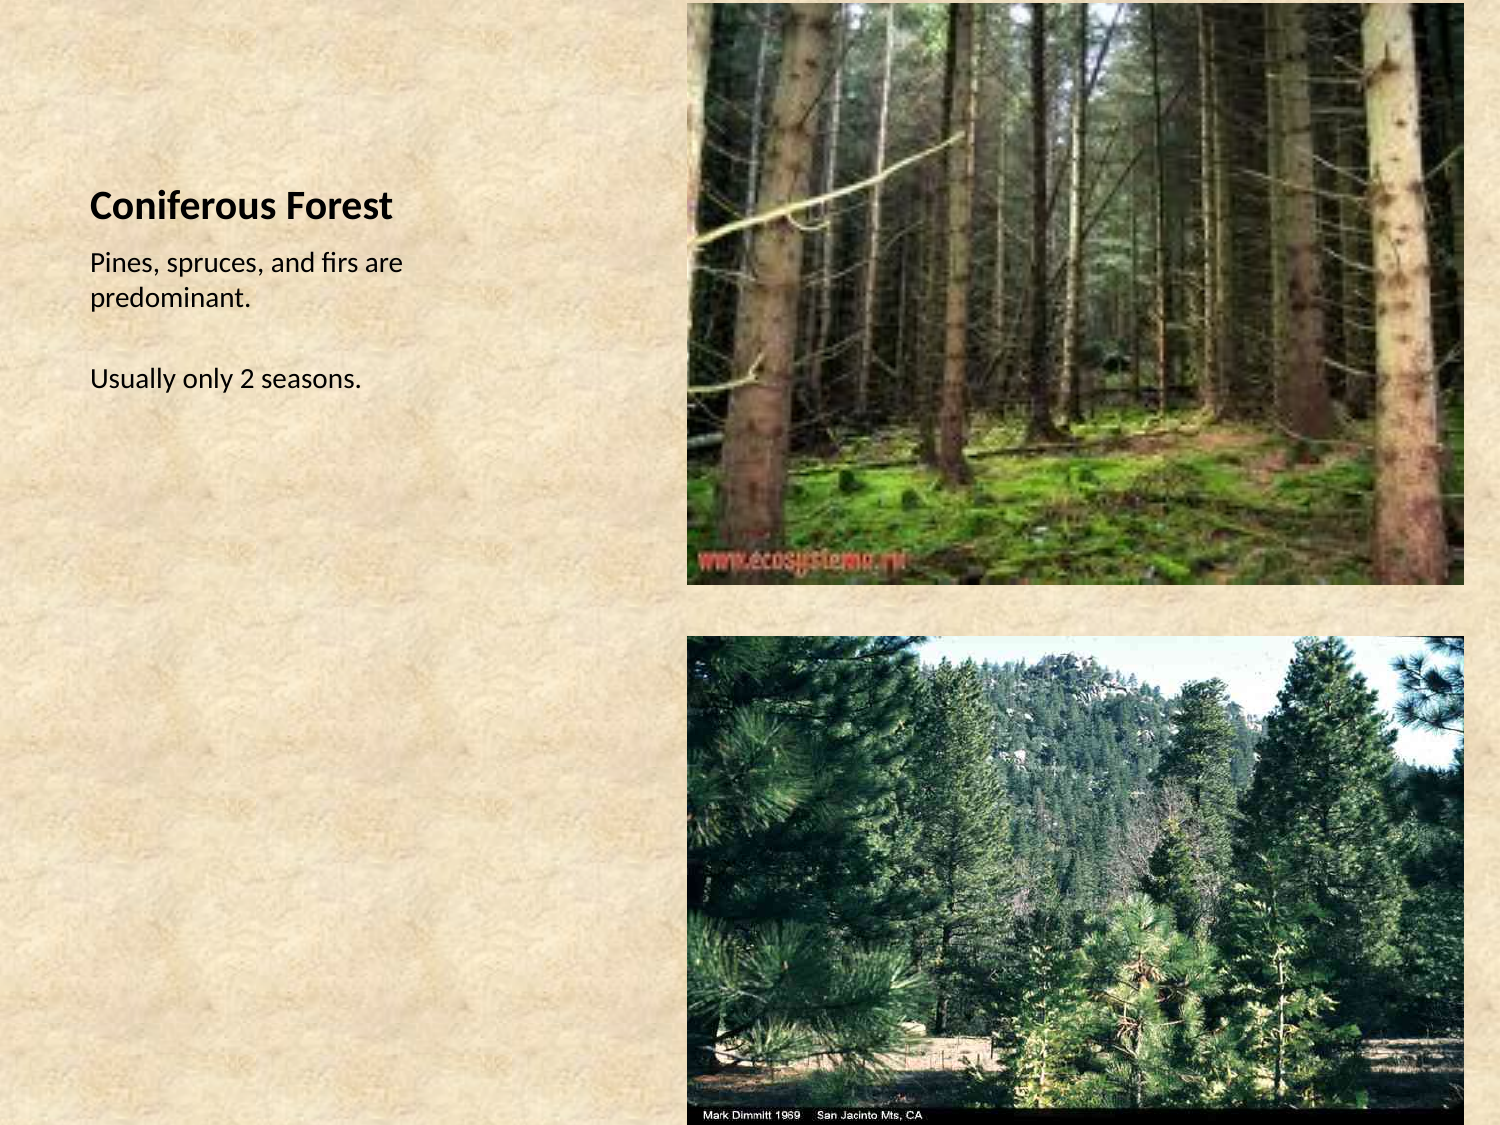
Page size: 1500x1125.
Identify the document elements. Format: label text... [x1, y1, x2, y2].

list Pines, spruces, and firs are predominant. Usually only 2 seasons. [75, 235, 569, 1005]
title Coniferous Forest [75, 44, 569, 235]
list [687, 0, 1464, 636]
picture [687, 636, 1464, 1125]
